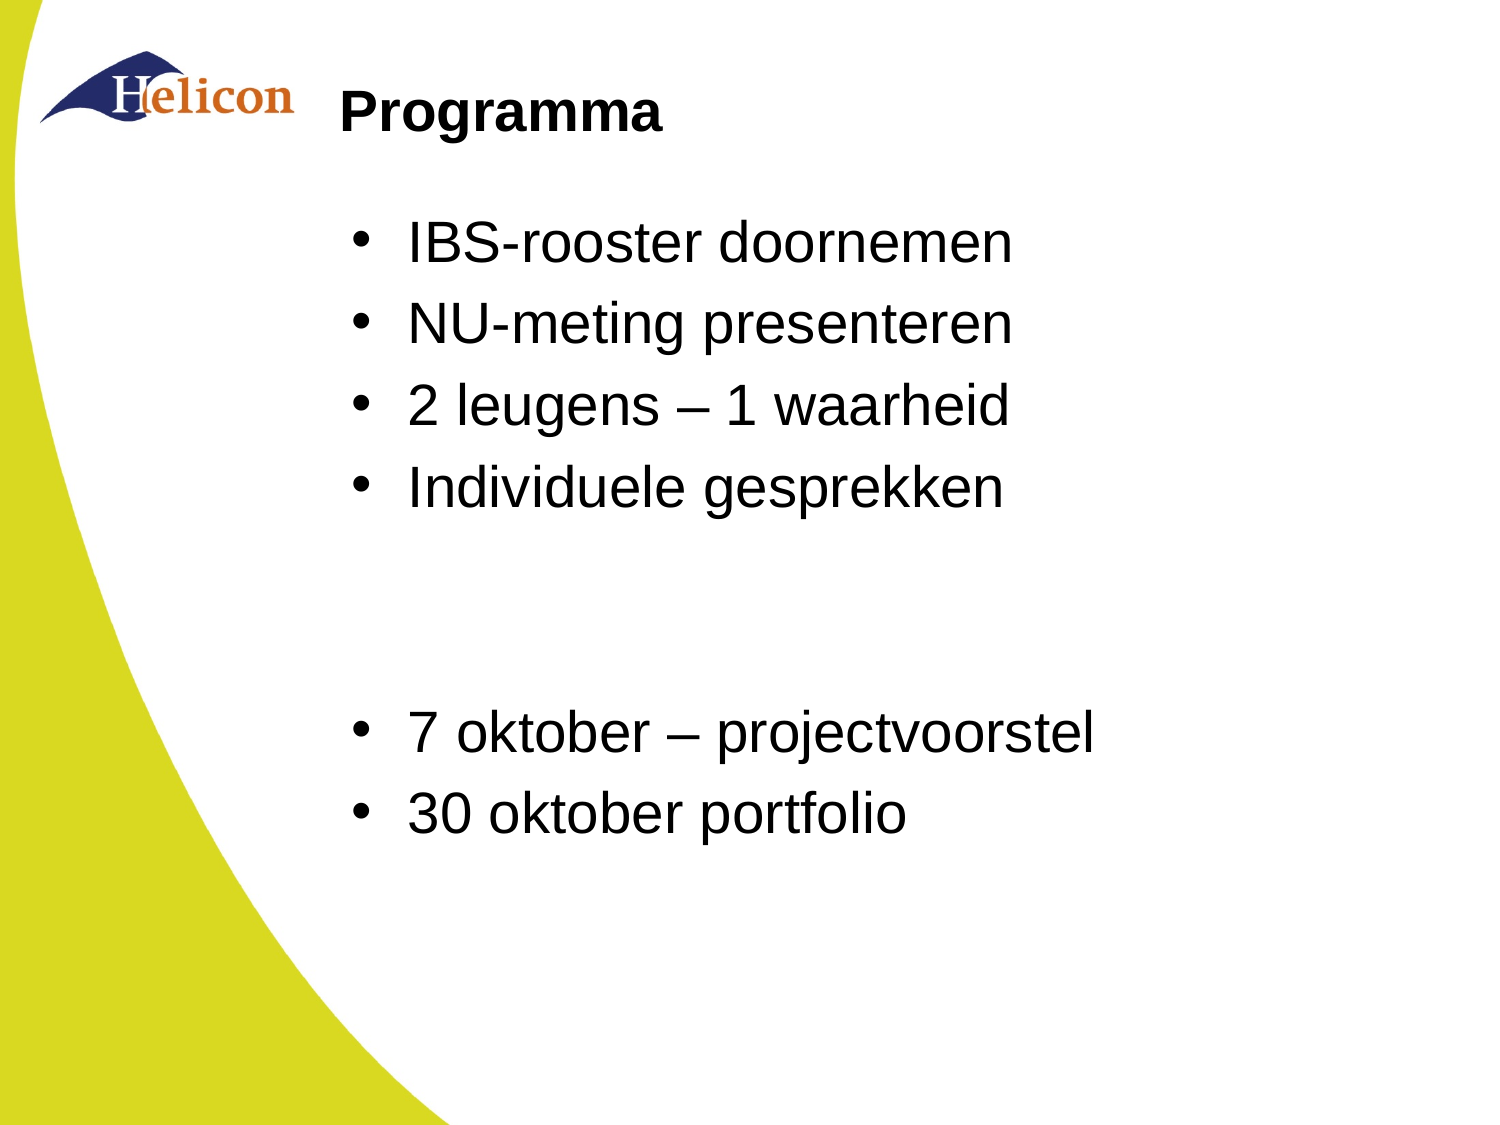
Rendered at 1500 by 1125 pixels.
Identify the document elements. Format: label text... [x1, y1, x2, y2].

list IBS-rooster doornemen NU-meting presenteren 2 leugens – 1 waarheid Individuele gesprekken 7 oktober – projectvoorstel 30 oktober portfolio [336, 196, 1425, 1005]
title Programma [324, 54, 1415, 161]
picture [0, 0, 1500, 1125]
